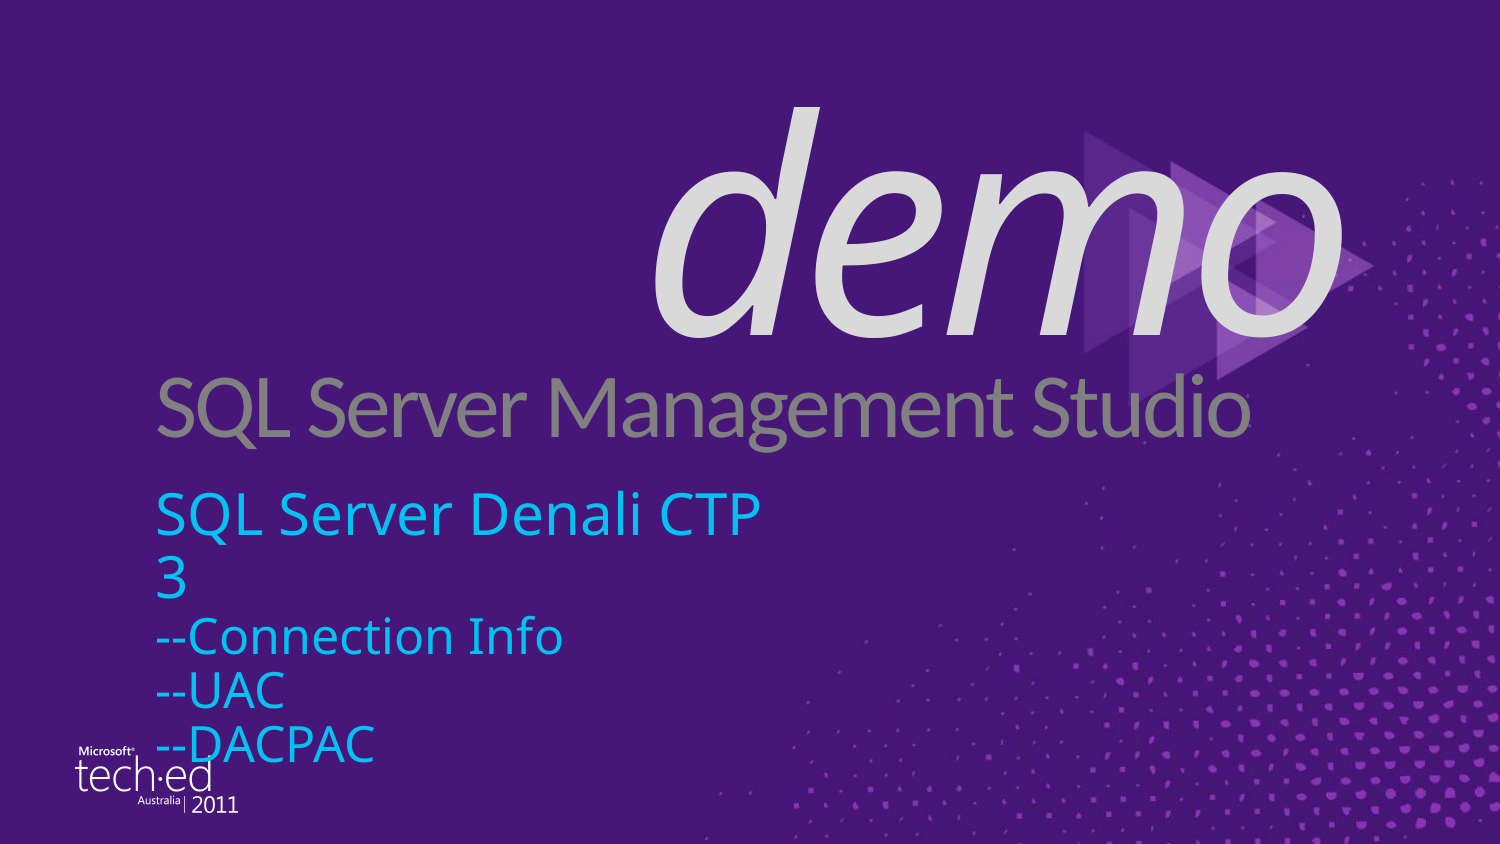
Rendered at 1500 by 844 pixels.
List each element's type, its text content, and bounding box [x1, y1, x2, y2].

subtitle SQL Server Denali CTP 3 --Connection Info --UAC --DACPAC [140, 478, 821, 535]
list demo [64, 28, 1436, 198]
picture [0, 0, 1500, 844]
title SQL Server Management Studio [140, 351, 1288, 539]
